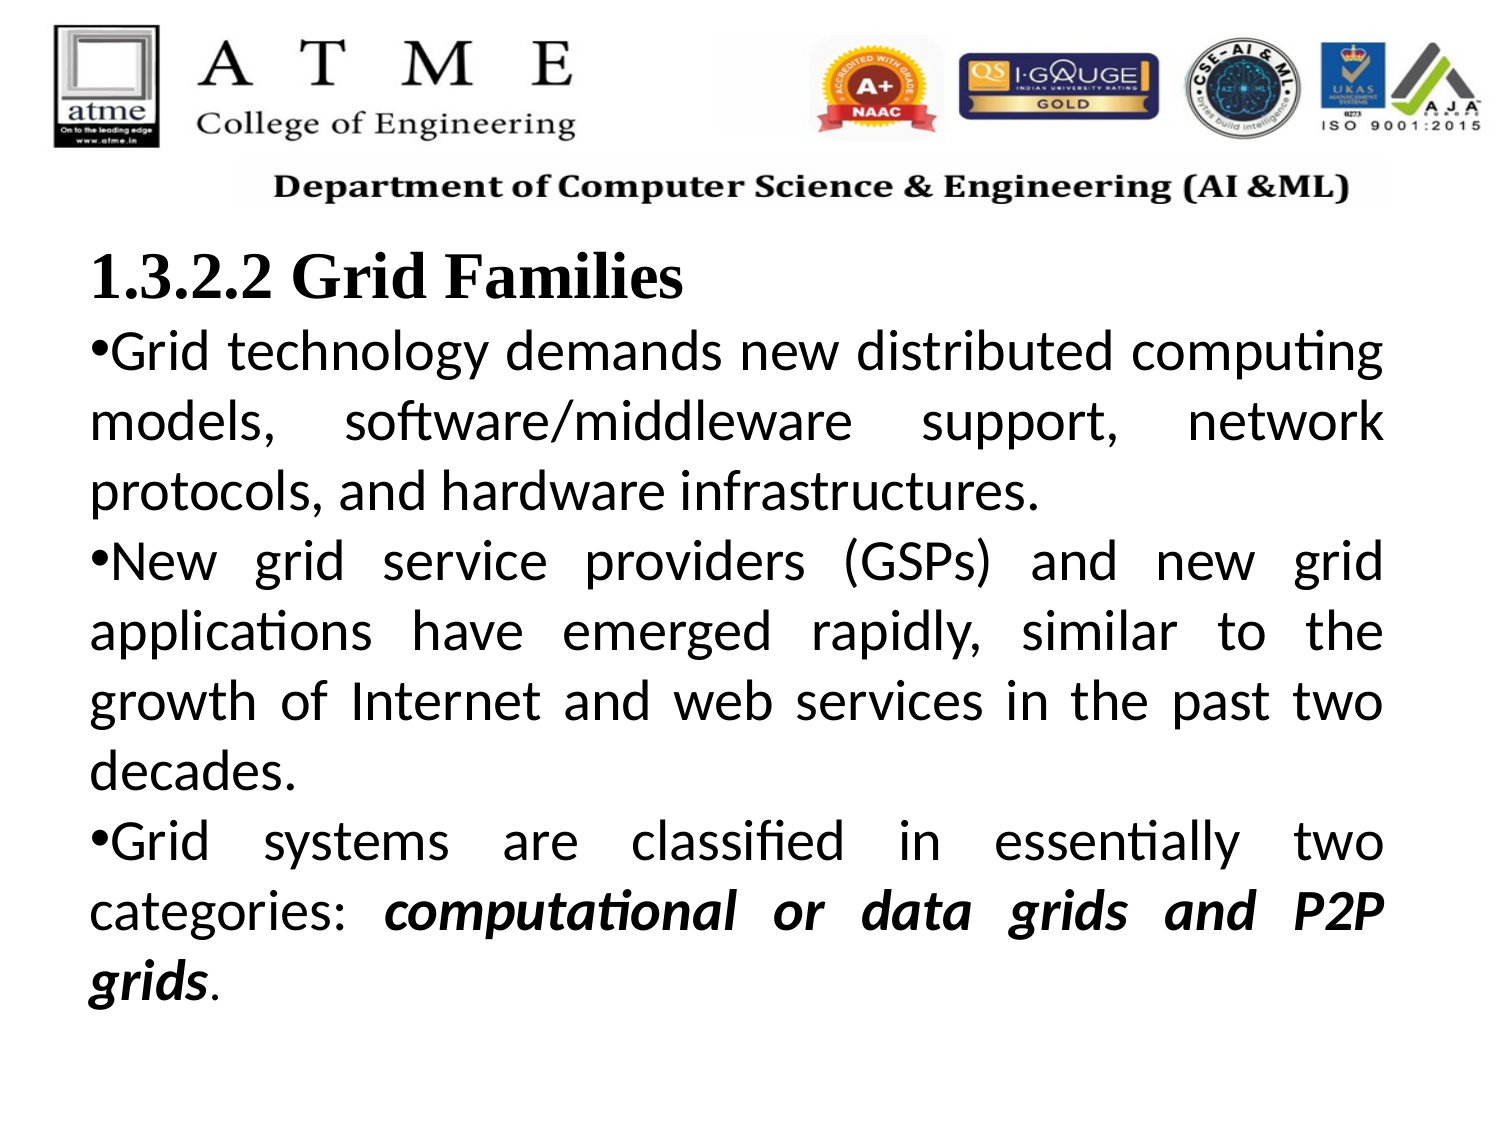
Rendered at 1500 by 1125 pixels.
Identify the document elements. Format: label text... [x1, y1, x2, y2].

text_box 1.3.2.2 Grid Families Grid technology demands new distributed computing models, software/middleware support, network protocols, and hardware infrastructures. New grid service providers (GSPs) and new grid applications have emerged rapidly, similar to the growth of Internet and web services in the past two decades. Grid systems are classified in essentially two categories: computational or data grids and P2P grids. [75, 234, 1400, 1020]
picture [24, 0, 1500, 226]
